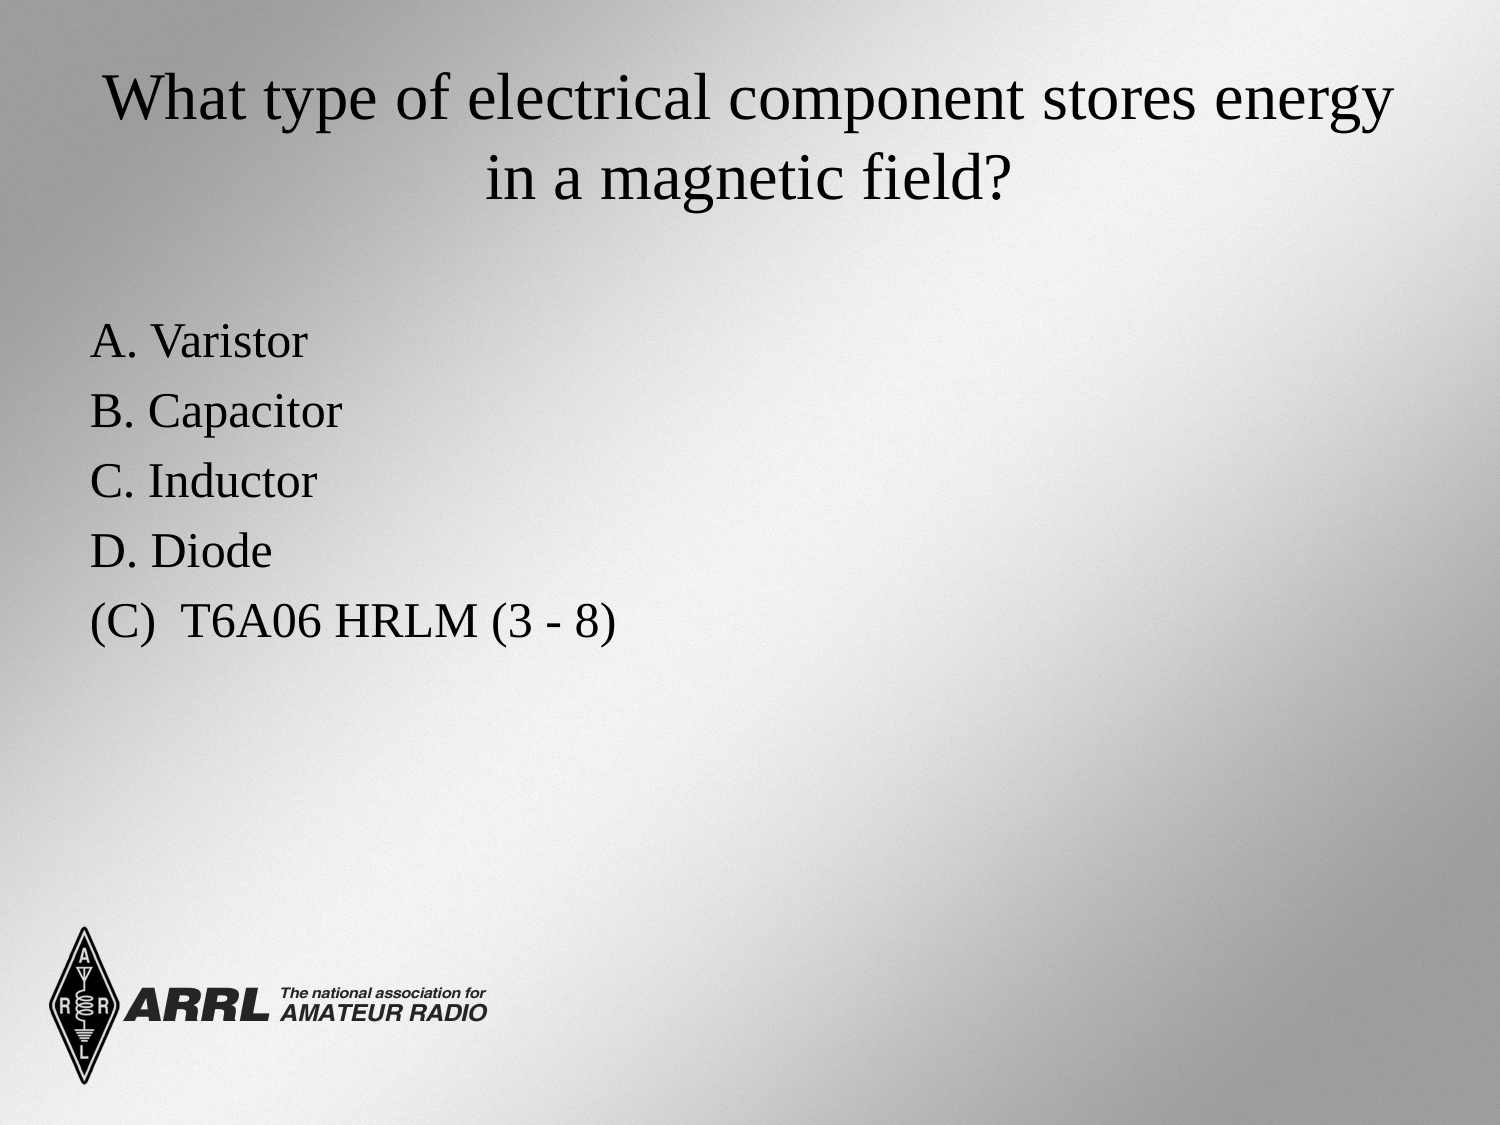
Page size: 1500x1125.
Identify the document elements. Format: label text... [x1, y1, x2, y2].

title What type of electrical component stores energy in a magnetic field? [75, 45, 1425, 233]
picture [0, 0, 1500, 1125]
list A. Varistor B. Capacitor C. Inductor D. Diode (C) T6A06 HRLM (3 - 8) [75, 299, 1425, 1005]
